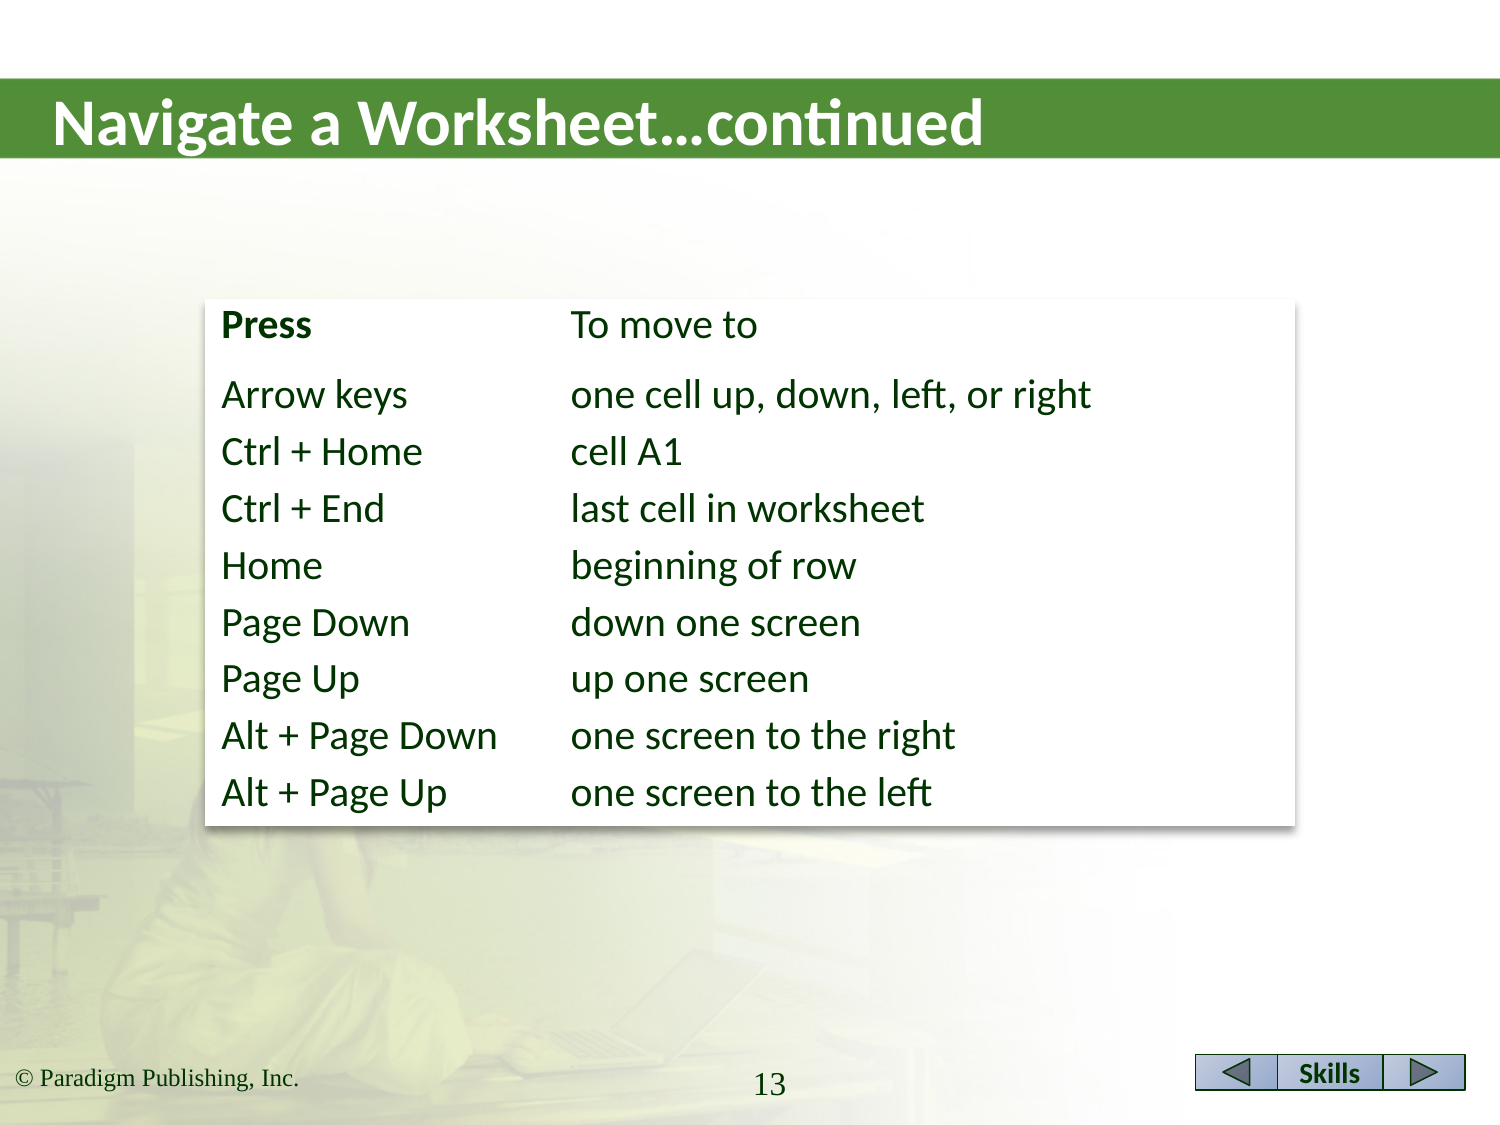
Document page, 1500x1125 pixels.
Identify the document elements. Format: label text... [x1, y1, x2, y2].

title Navigate a Worksheet…continued [37, 71, 1463, 159]
table_cell beginning of row [556, 541, 1293, 597]
table_cell Ctrl + End [207, 484, 556, 541]
table_cell last cell in worksheet [556, 484, 1293, 541]
table_cell up one screen [556, 654, 1293, 711]
table_cell cell A1 [556, 427, 1293, 484]
table_header Press [207, 301, 556, 370]
table_cell one screen to the right [556, 711, 1293, 768]
table_cell Home [207, 541, 556, 597]
picture [0, 0, 1500, 1125]
table_cell Alt + Page Up [207, 768, 556, 824]
table_cell Alt + Page Down [207, 711, 556, 768]
table_cell Ctrl + Home [207, 427, 556, 484]
table_cell one screen to the left [556, 768, 1293, 824]
table_cell Arrow keys [207, 370, 556, 427]
table_cell one cell up, down, left, or right [556, 370, 1293, 427]
table_cell down one screen [556, 597, 1293, 654]
table_cell Page Up [207, 654, 556, 711]
table_cell Page Down [207, 597, 556, 654]
table_header To move to [556, 301, 1293, 370]
